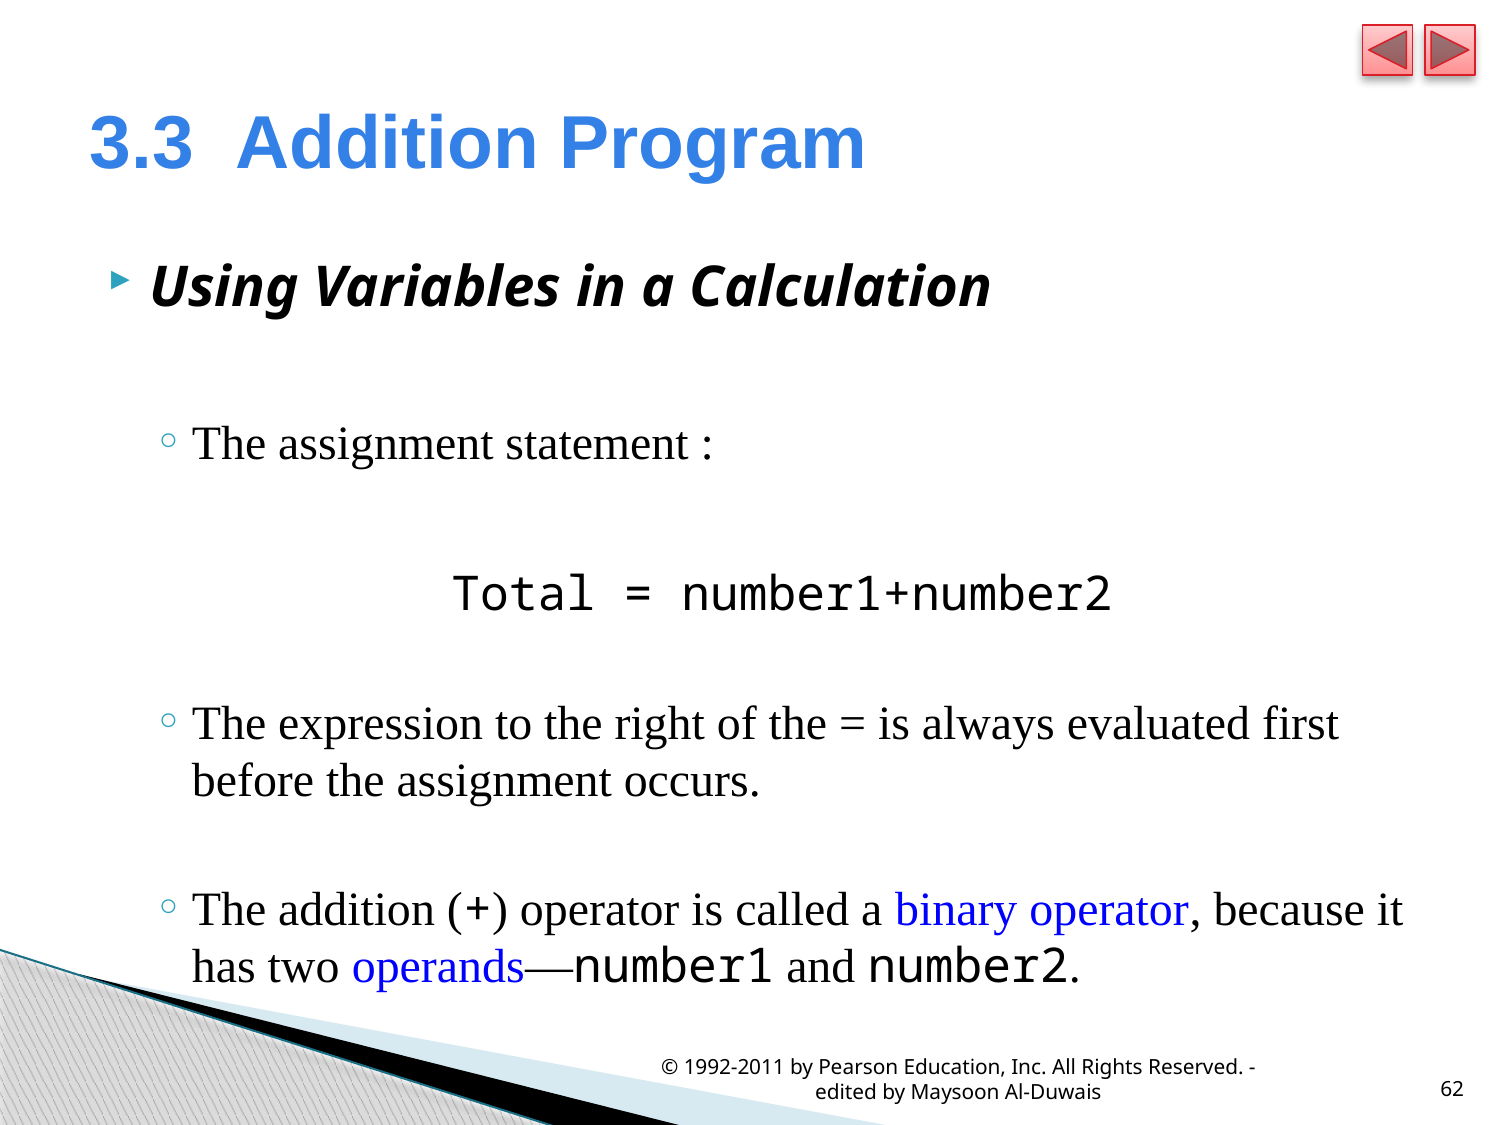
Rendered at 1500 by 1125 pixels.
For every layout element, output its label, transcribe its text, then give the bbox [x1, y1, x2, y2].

footer © 1992-2011 by Pearson Education, Inc. All Rights Reserved. - edited by Maysoon Al-Duwais [612, 1051, 1305, 1112]
title 3.3 Addition Program [75, 45, 1425, 233]
list Using Variables in a Calculation The assignment statement : Total = number1+number2 The expression to the right of the = is always evaluated first before the assignment occurs. The addition (+) operator is called a binary operator, because it has two operands—number1 and number2. [74, 242, 1426, 986]
slide_number 62 [1418, 1051, 1479, 1112]
